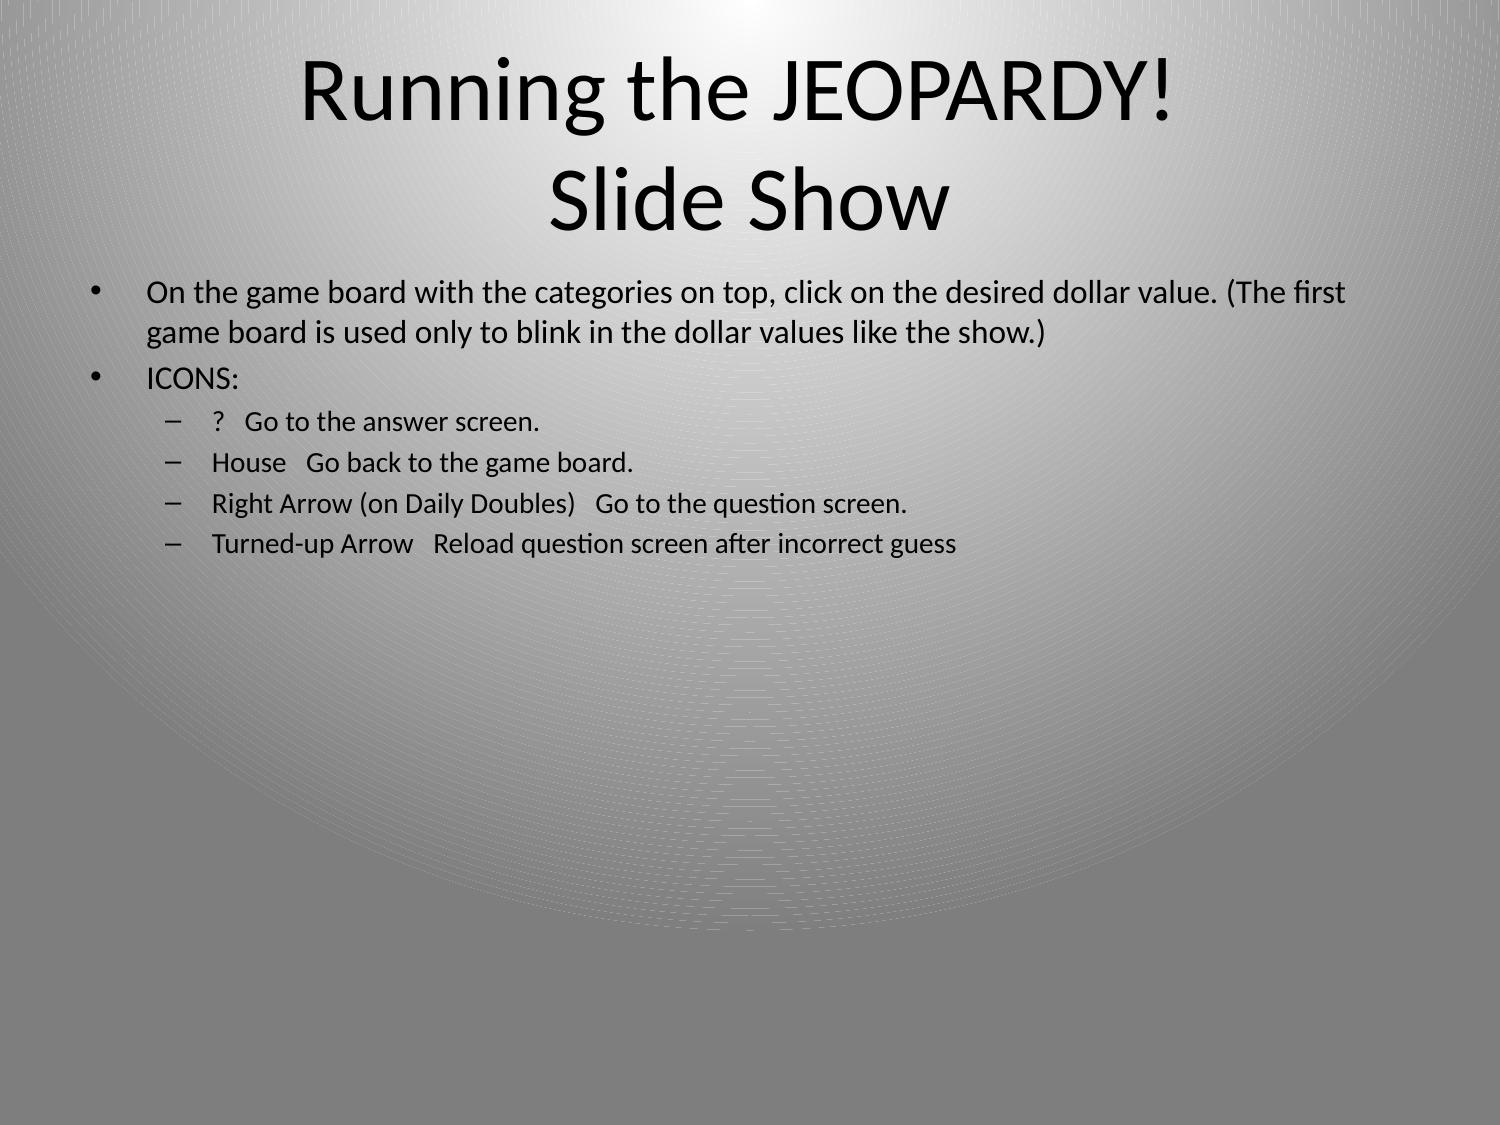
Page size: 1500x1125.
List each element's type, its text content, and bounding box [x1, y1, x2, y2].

list On the game board with the categories on top, click on the desired dollar value. (The first game board is used only to blink in the dollar values like the show.) ICONS: ? Go to the answer screen. House Go back to the game board. Right Arrow (on Daily Doubles) Go to the question screen. Turned-up Arrow Reload question screen after incorrect guess [75, 262, 1425, 1005]
title Running the JEOPARDY! Slide Show [75, 45, 1425, 233]
